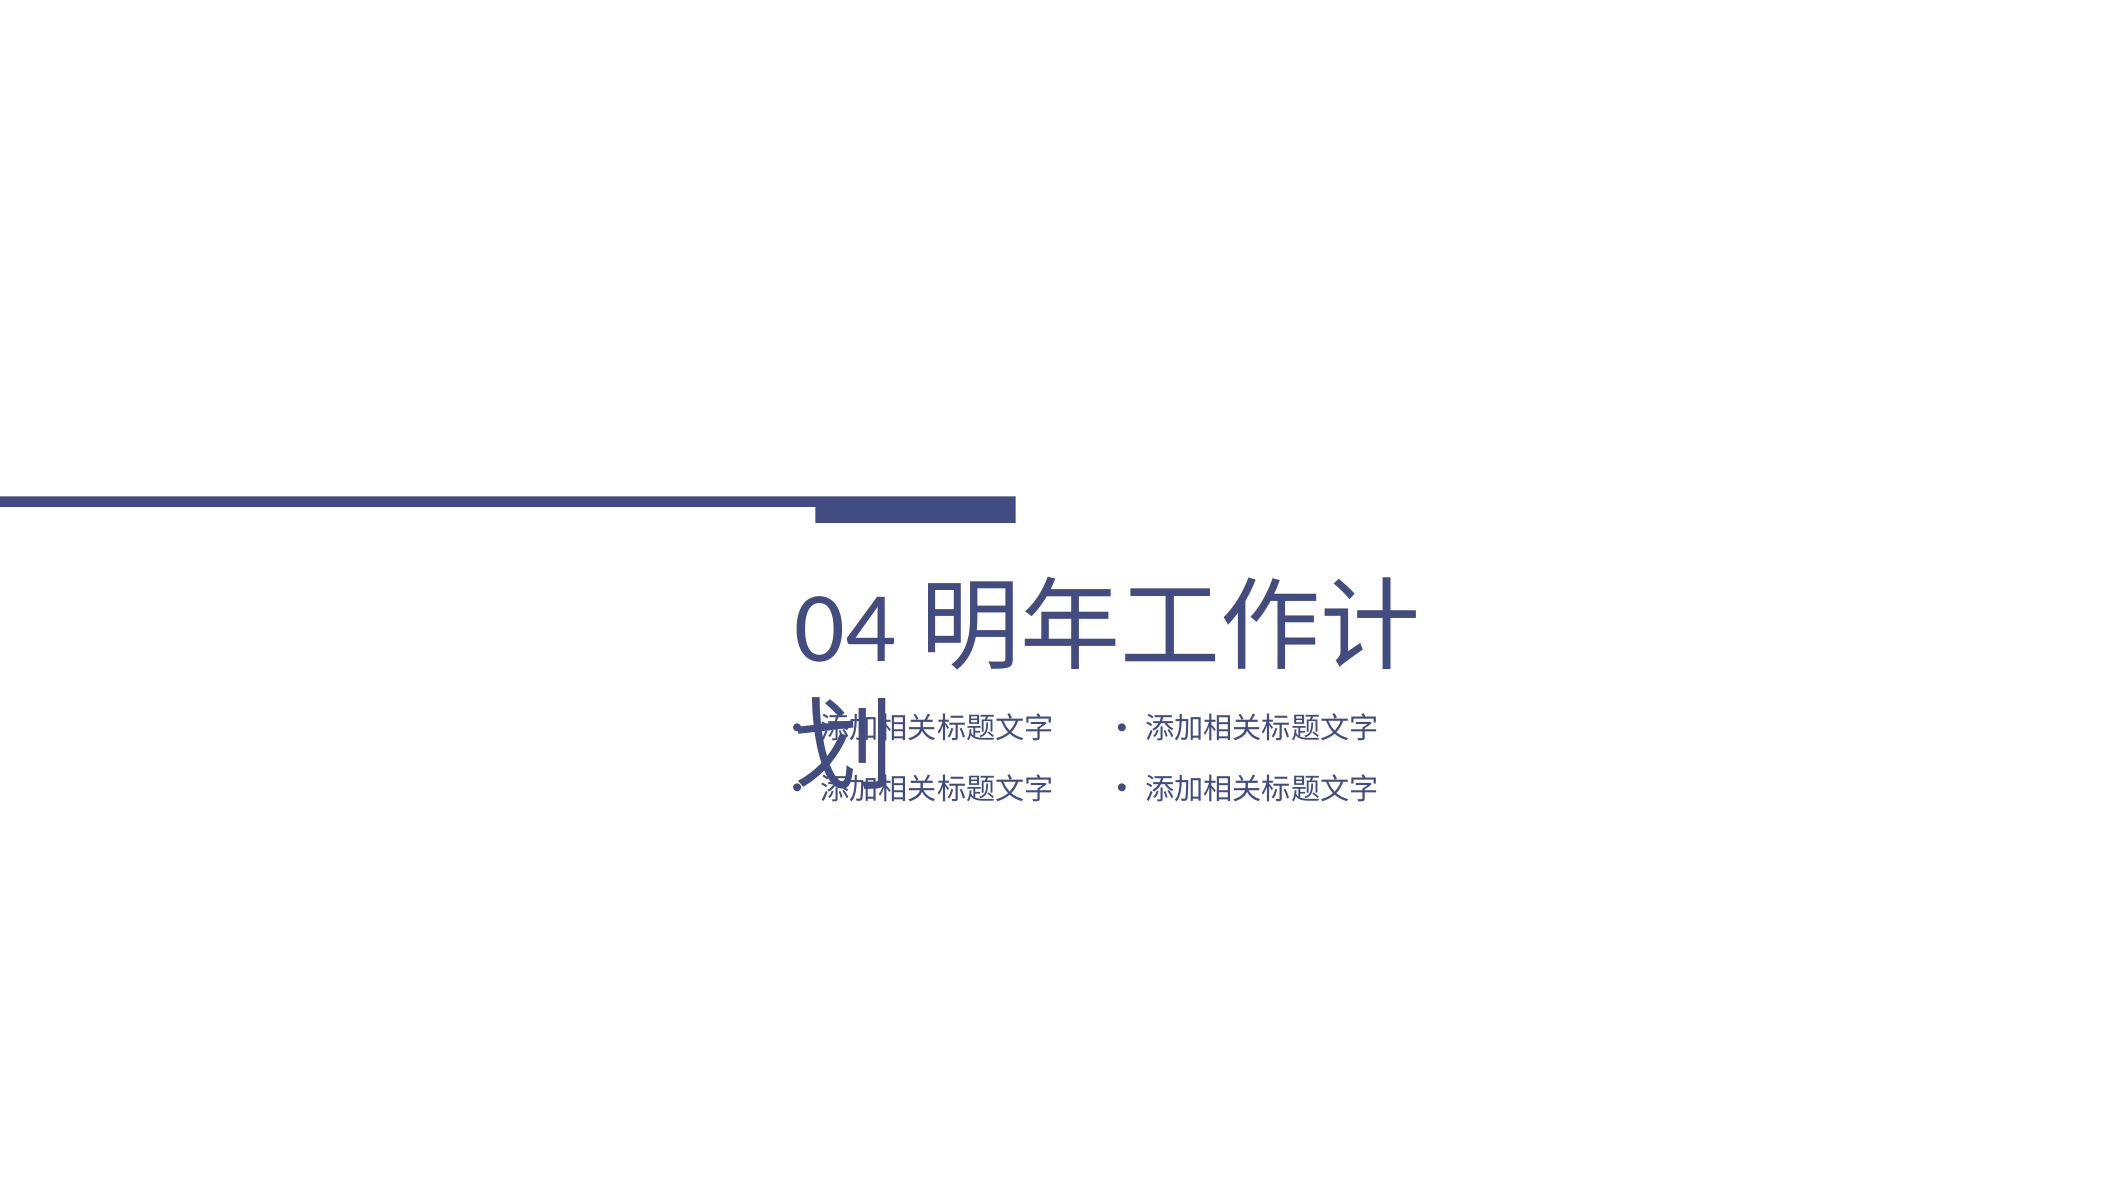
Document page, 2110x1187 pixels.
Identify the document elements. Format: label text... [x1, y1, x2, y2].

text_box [0, 496, 1016, 523]
text_box 添加相关标题文字 [777, 762, 1102, 813]
text_box 添加相关标题文字 [1102, 762, 1508, 813]
text_box 添加相关标题文字 [1102, 702, 1508, 752]
text_box 添加相关标题文字 [777, 702, 1102, 752]
text_box 04明年工作计划 [794, 561, 1516, 802]
